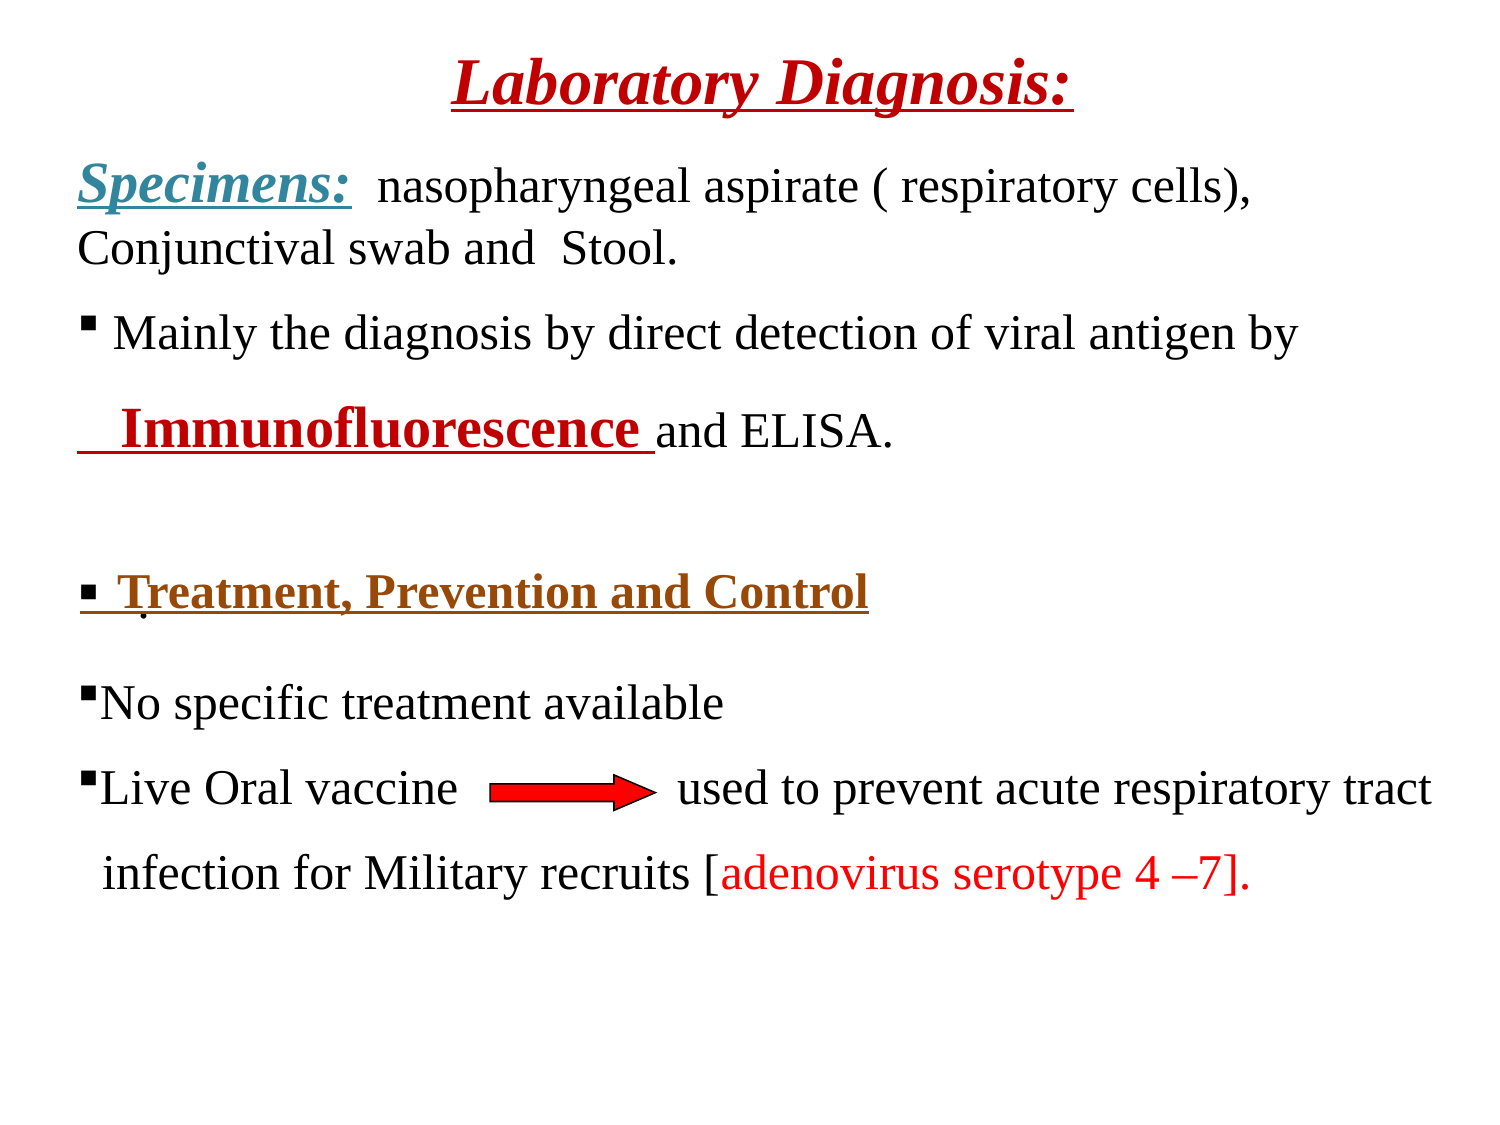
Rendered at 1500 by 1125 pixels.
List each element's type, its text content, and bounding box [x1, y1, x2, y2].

text_box Treatment, Prevention and Control [64, 550, 951, 626]
text_box [37, 24, 1463, 111]
text_box Specimens: nasopharyngeal aspirate ( respiratory cells), Conjunctival swab and Stool. Mainly the diagnosis by direct detection of viral antigen by Immunofluorescence and ELISA. . [62, 137, 1500, 806]
text_box [490, 774, 656, 811]
text_box Laboratory Diagnosis: [62, 111, 1450, 126]
text_box No specific treatment available Live Oral vaccine used to prevent acute respiratory tract infection for Military recruits [adenovirus serotype 4 –7]. [62, 662, 1475, 993]
